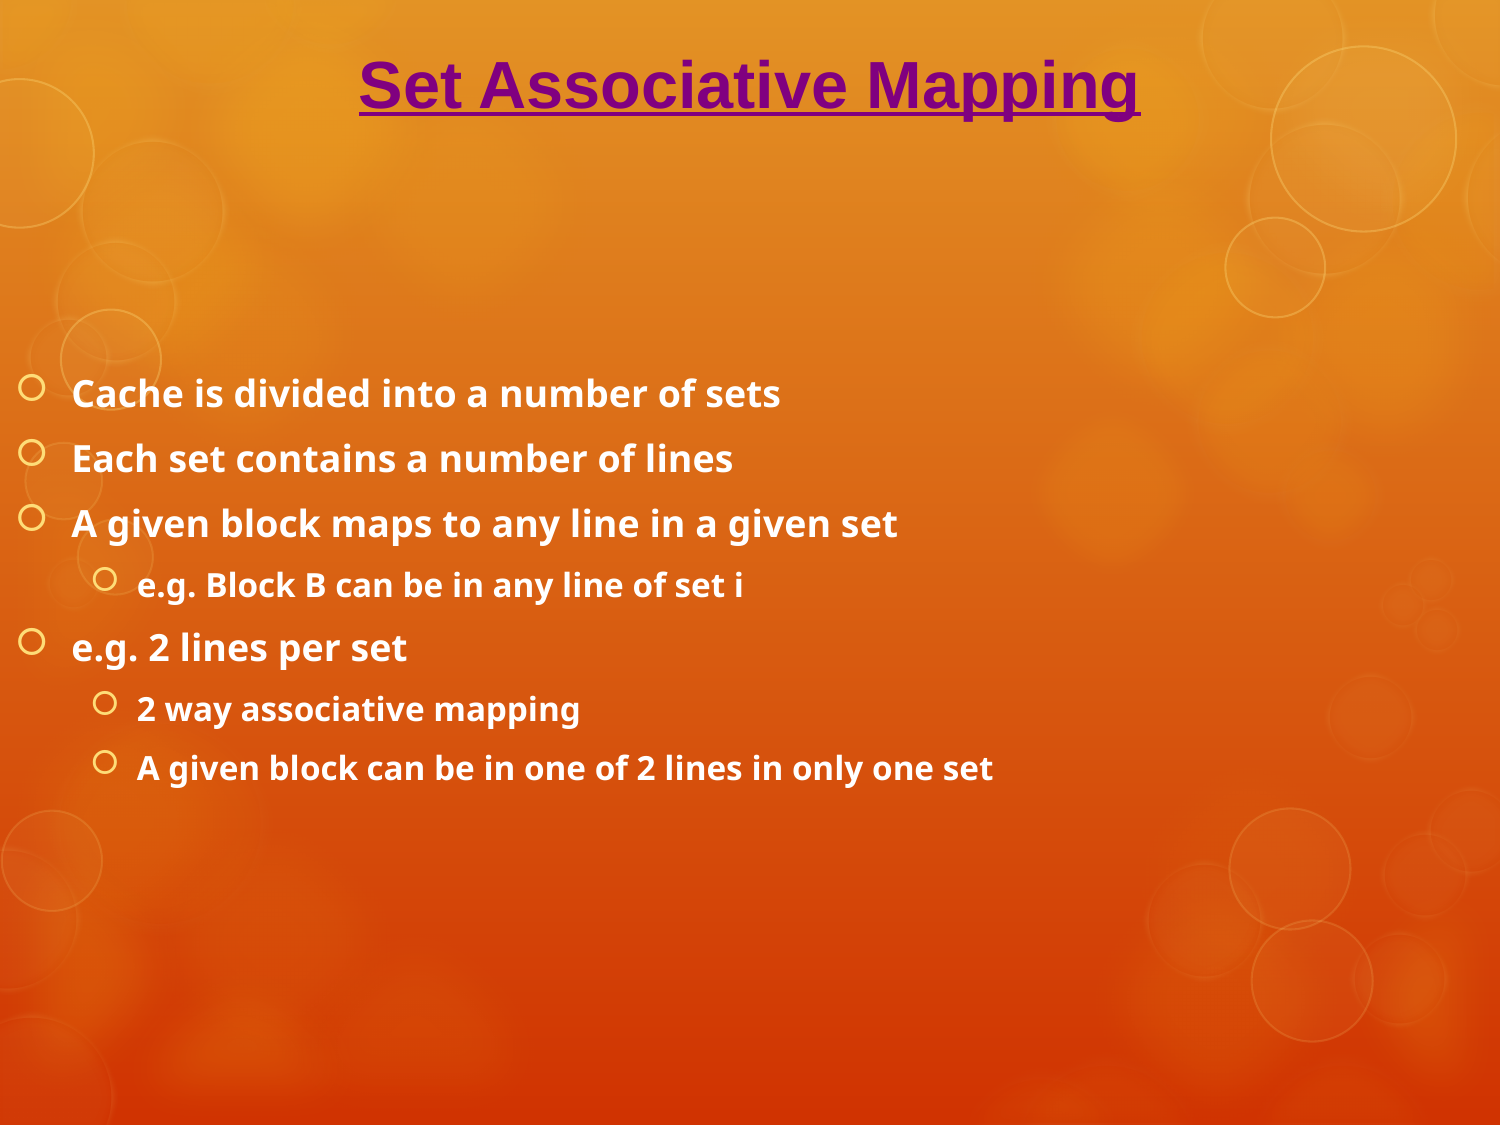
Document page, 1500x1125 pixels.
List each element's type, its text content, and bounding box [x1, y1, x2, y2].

title Set Associative Mapping [0, 0, 1500, 163]
list Cache is divided into a number of sets Each set contains a number of lines A given block maps to any line in a given set e.g. Block B can be in any line of set i e.g. 2 lines per set 2 way associative mapping A given block can be in one of 2 lines in only one set [0, 184, 1500, 1037]
